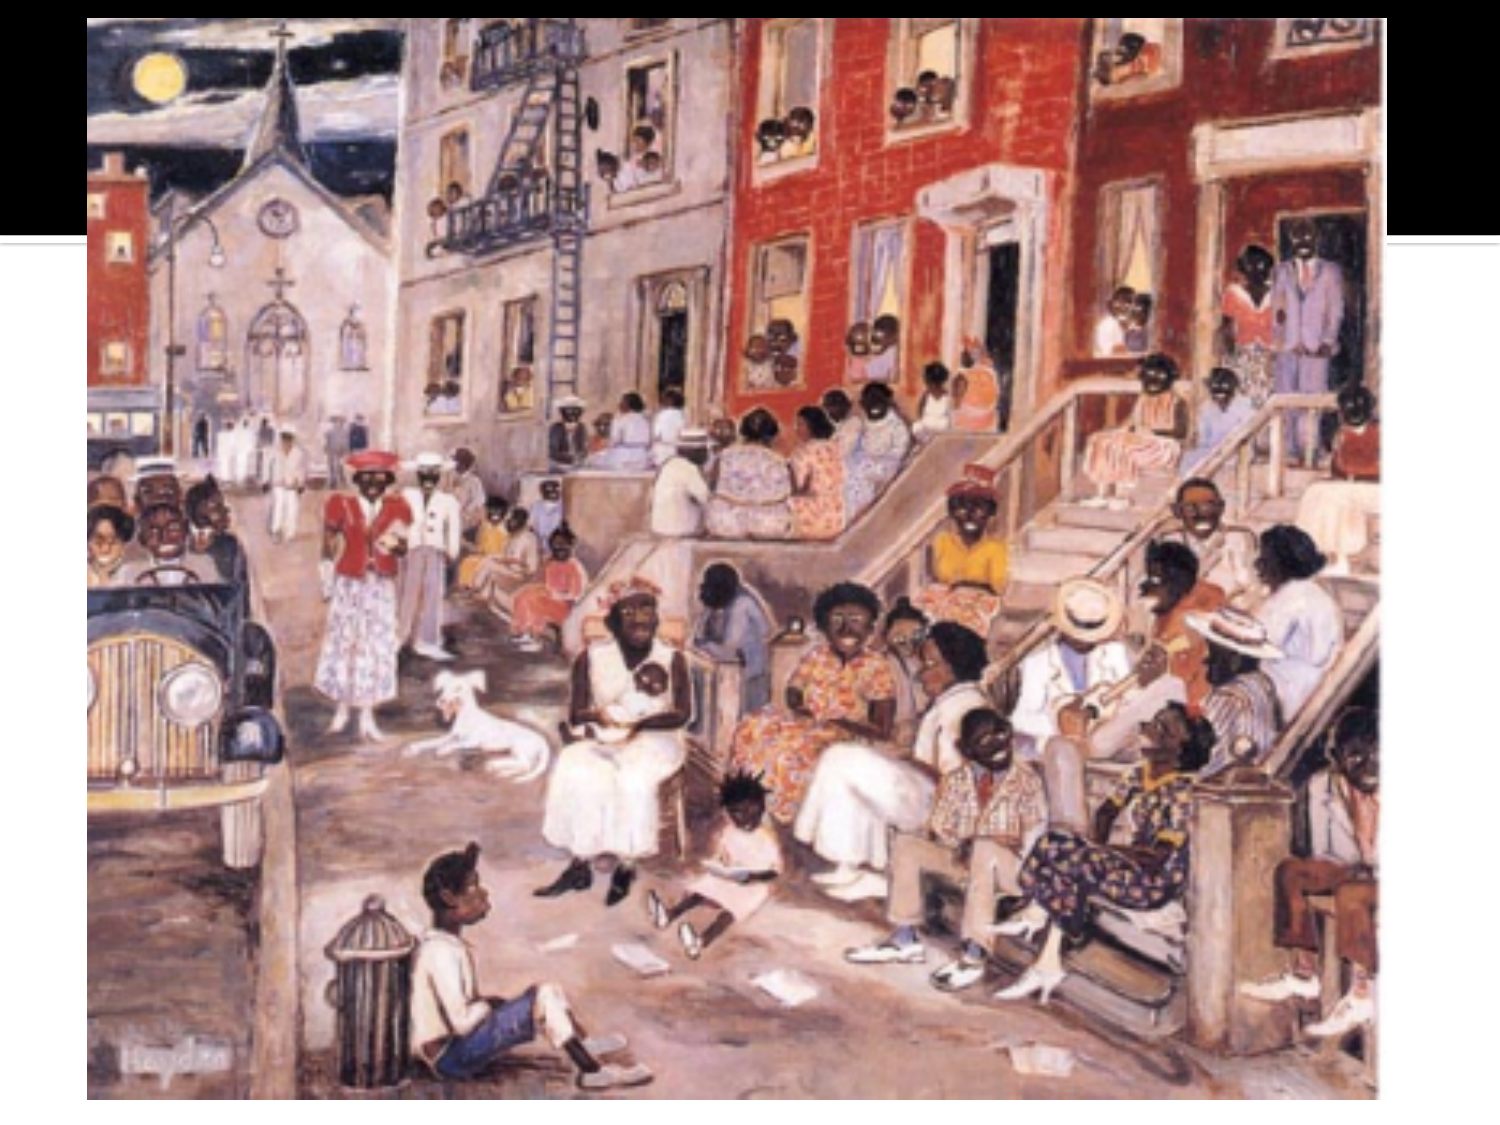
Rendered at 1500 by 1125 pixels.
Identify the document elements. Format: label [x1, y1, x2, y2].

list [87, 18, 1387, 1100]
